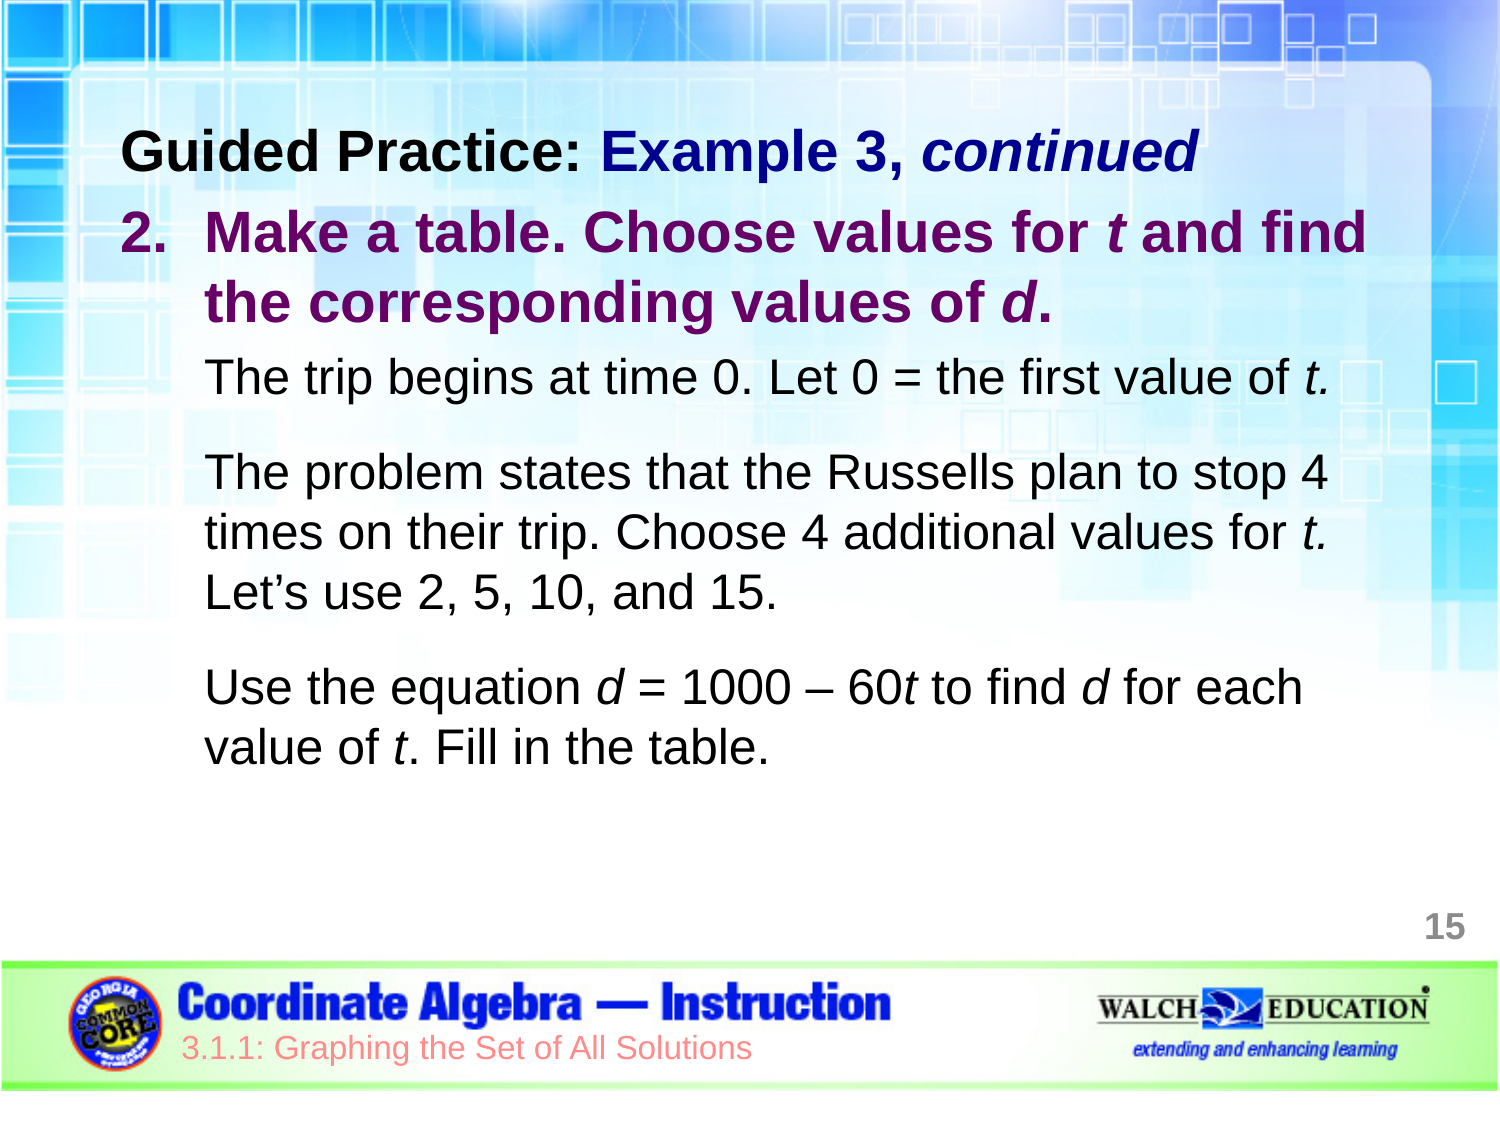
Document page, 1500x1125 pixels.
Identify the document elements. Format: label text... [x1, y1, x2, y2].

subtitle Guided Practice: Example 3, continued Make a table. Choose values for t and find the corresponding values of d. The trip begins at time 0. Let 0 = the first value of t. The problem states that the Russells plan to stop 4 times on their trip. Choose 4 additional values for t. Let’s use 2, 5, 10, and 15. Use the equation d = 1000 – 60t to find d for each value of t. Fill in the table. [105, 105, 1423, 925]
slide_number 15 [1361, 901, 1481, 949]
picture [1, 0, 1500, 1091]
footer 3.1.1: Graphing the Set of All Solutions [166, 1024, 1080, 1069]
